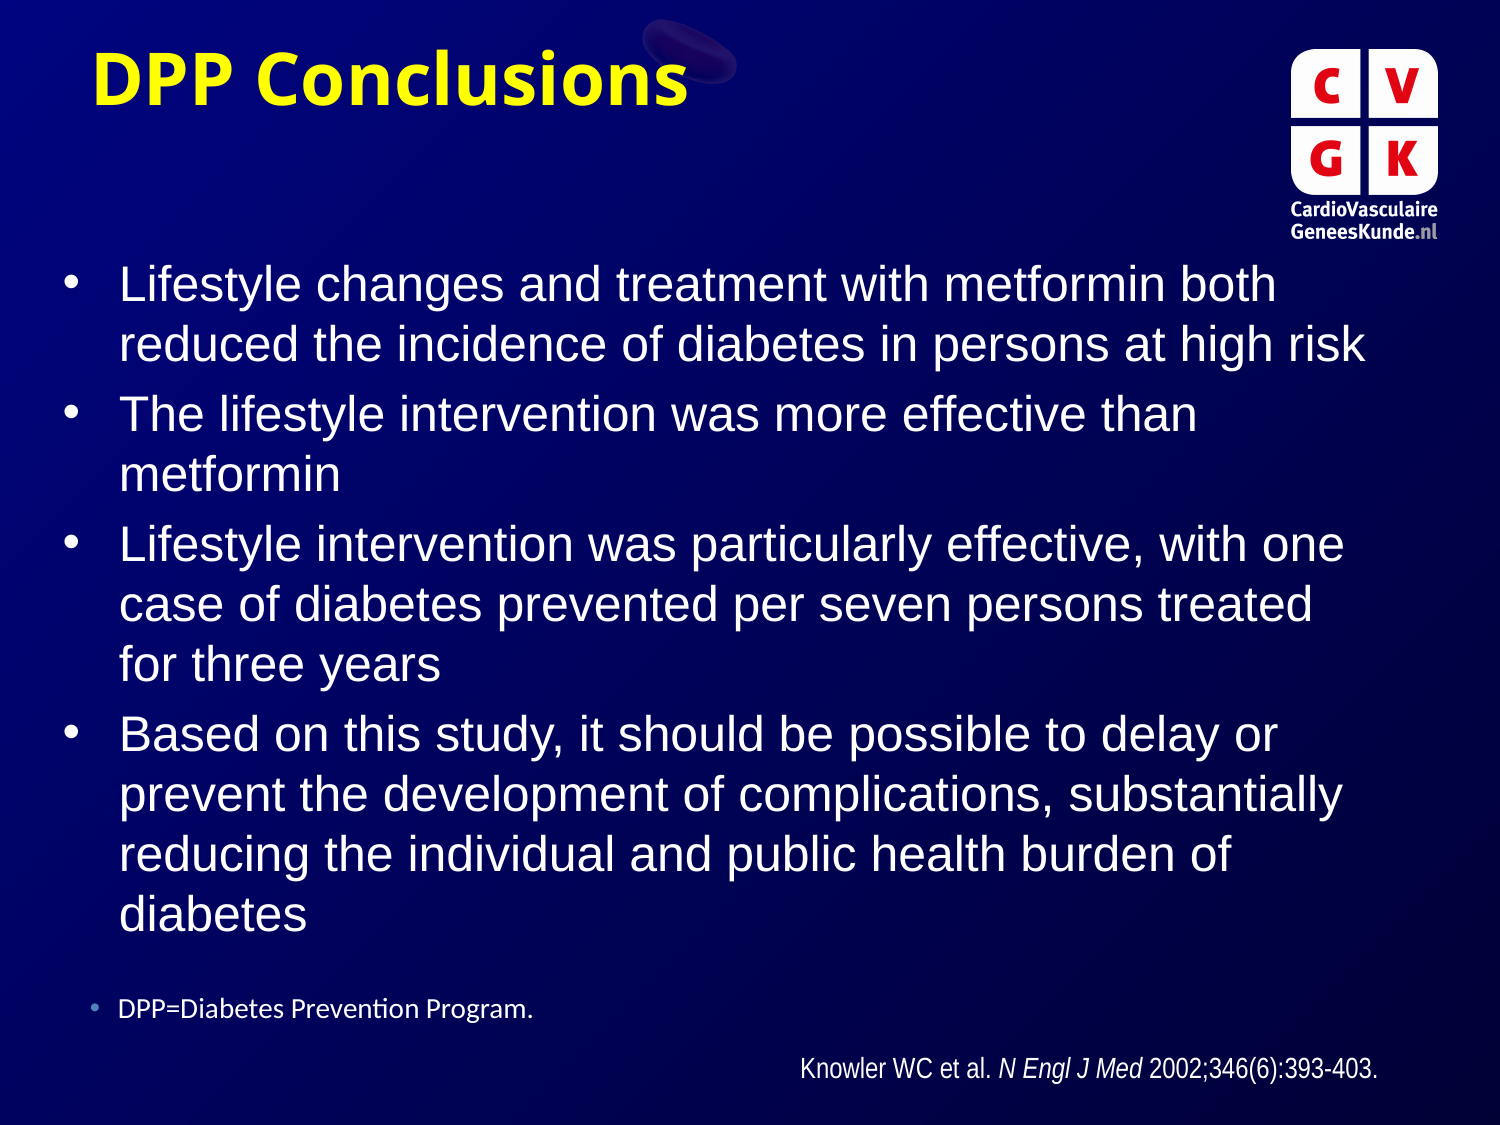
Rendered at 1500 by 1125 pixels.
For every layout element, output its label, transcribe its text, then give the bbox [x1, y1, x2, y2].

text_box Knowler WC et al. N Engl J Med 2002;346(6):393-403. [293, 1042, 1394, 1080]
picture [1291, 49, 1438, 239]
title DPP Conclusions [75, 25, 1419, 213]
text_box DPP=Diabetes Prevention Program. [75, 982, 1175, 1020]
list Lifestyle changes and treatment with metformin both reduced the incidence of diabetes in persons at high risk The lifestyle intervention was more effective than metformin Lifestyle intervention was particularly effective, with one case of diabetes prevented per seven persons treated for three years Based on this study, it should be possible to delay or prevent the development of complications, substantially reducing the individual and public health burden of diabetes [47, 244, 1398, 1045]
